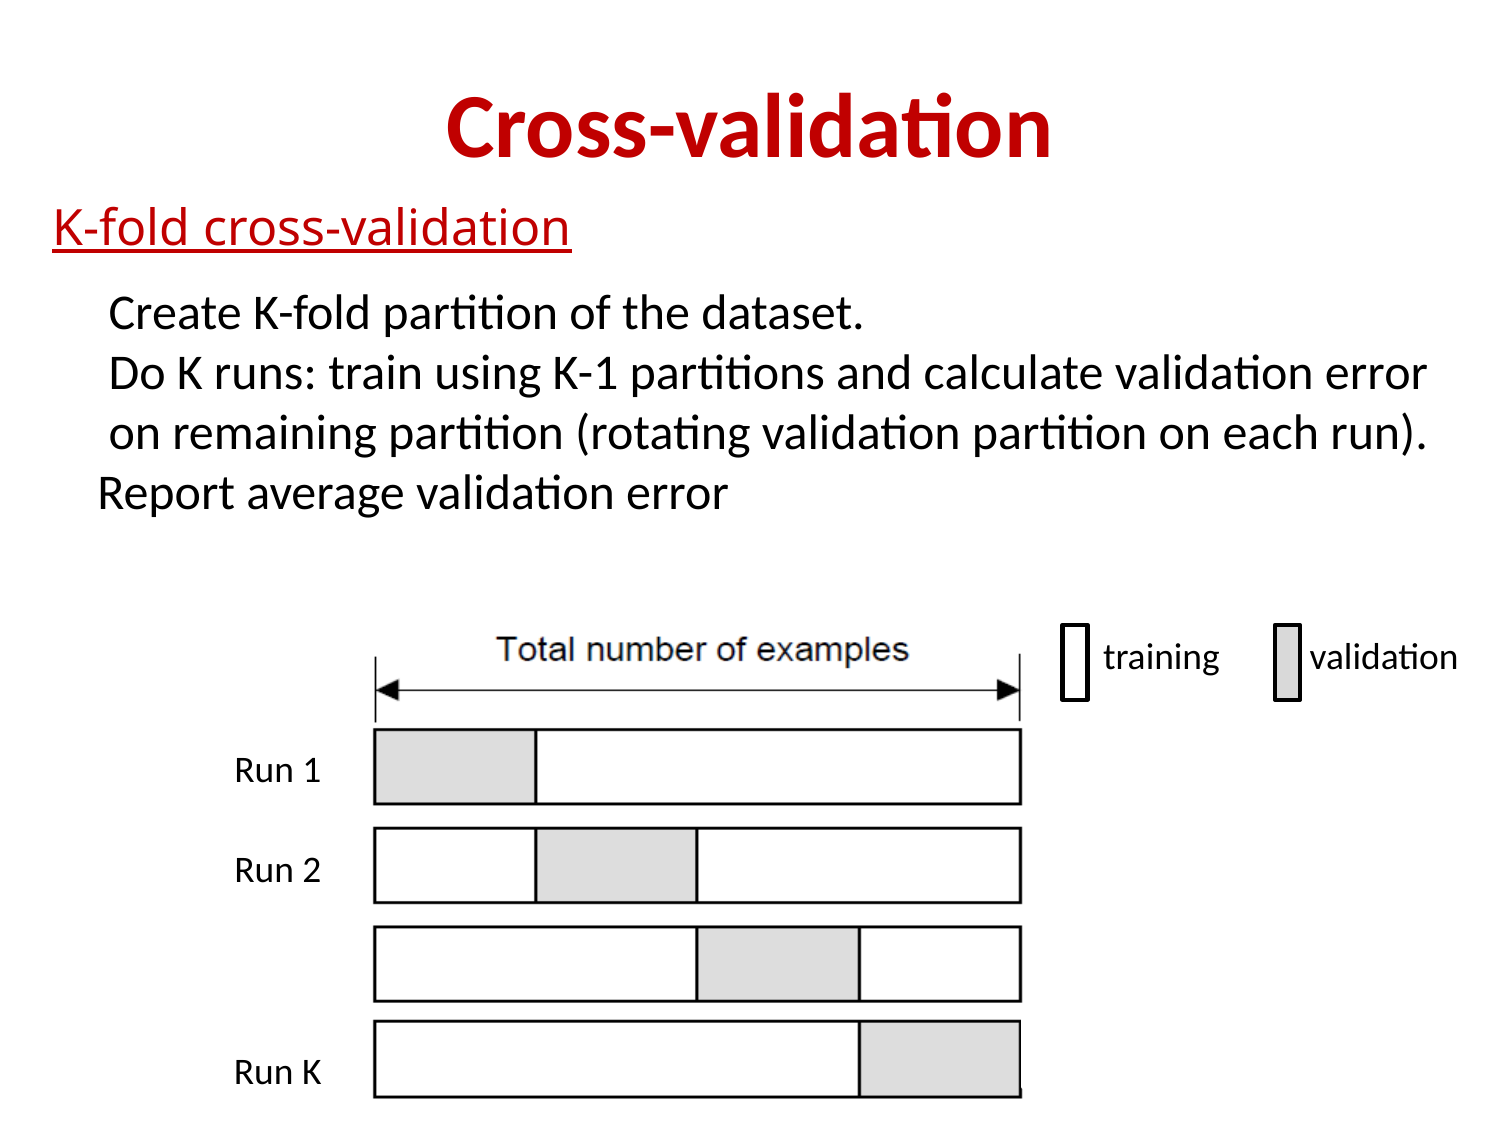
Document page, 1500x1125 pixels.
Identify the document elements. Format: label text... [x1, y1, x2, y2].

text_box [218, 624, 1476, 1113]
title Cross-validation [50, 0, 1450, 187]
text_box K-fold cross-validation Create K-fold partition of the dataset. Do K runs: train using K-1 partitions and calculate validation error on remaining partition (rotating validation partition on each run). Report average validation error [37, 187, 1463, 588]
